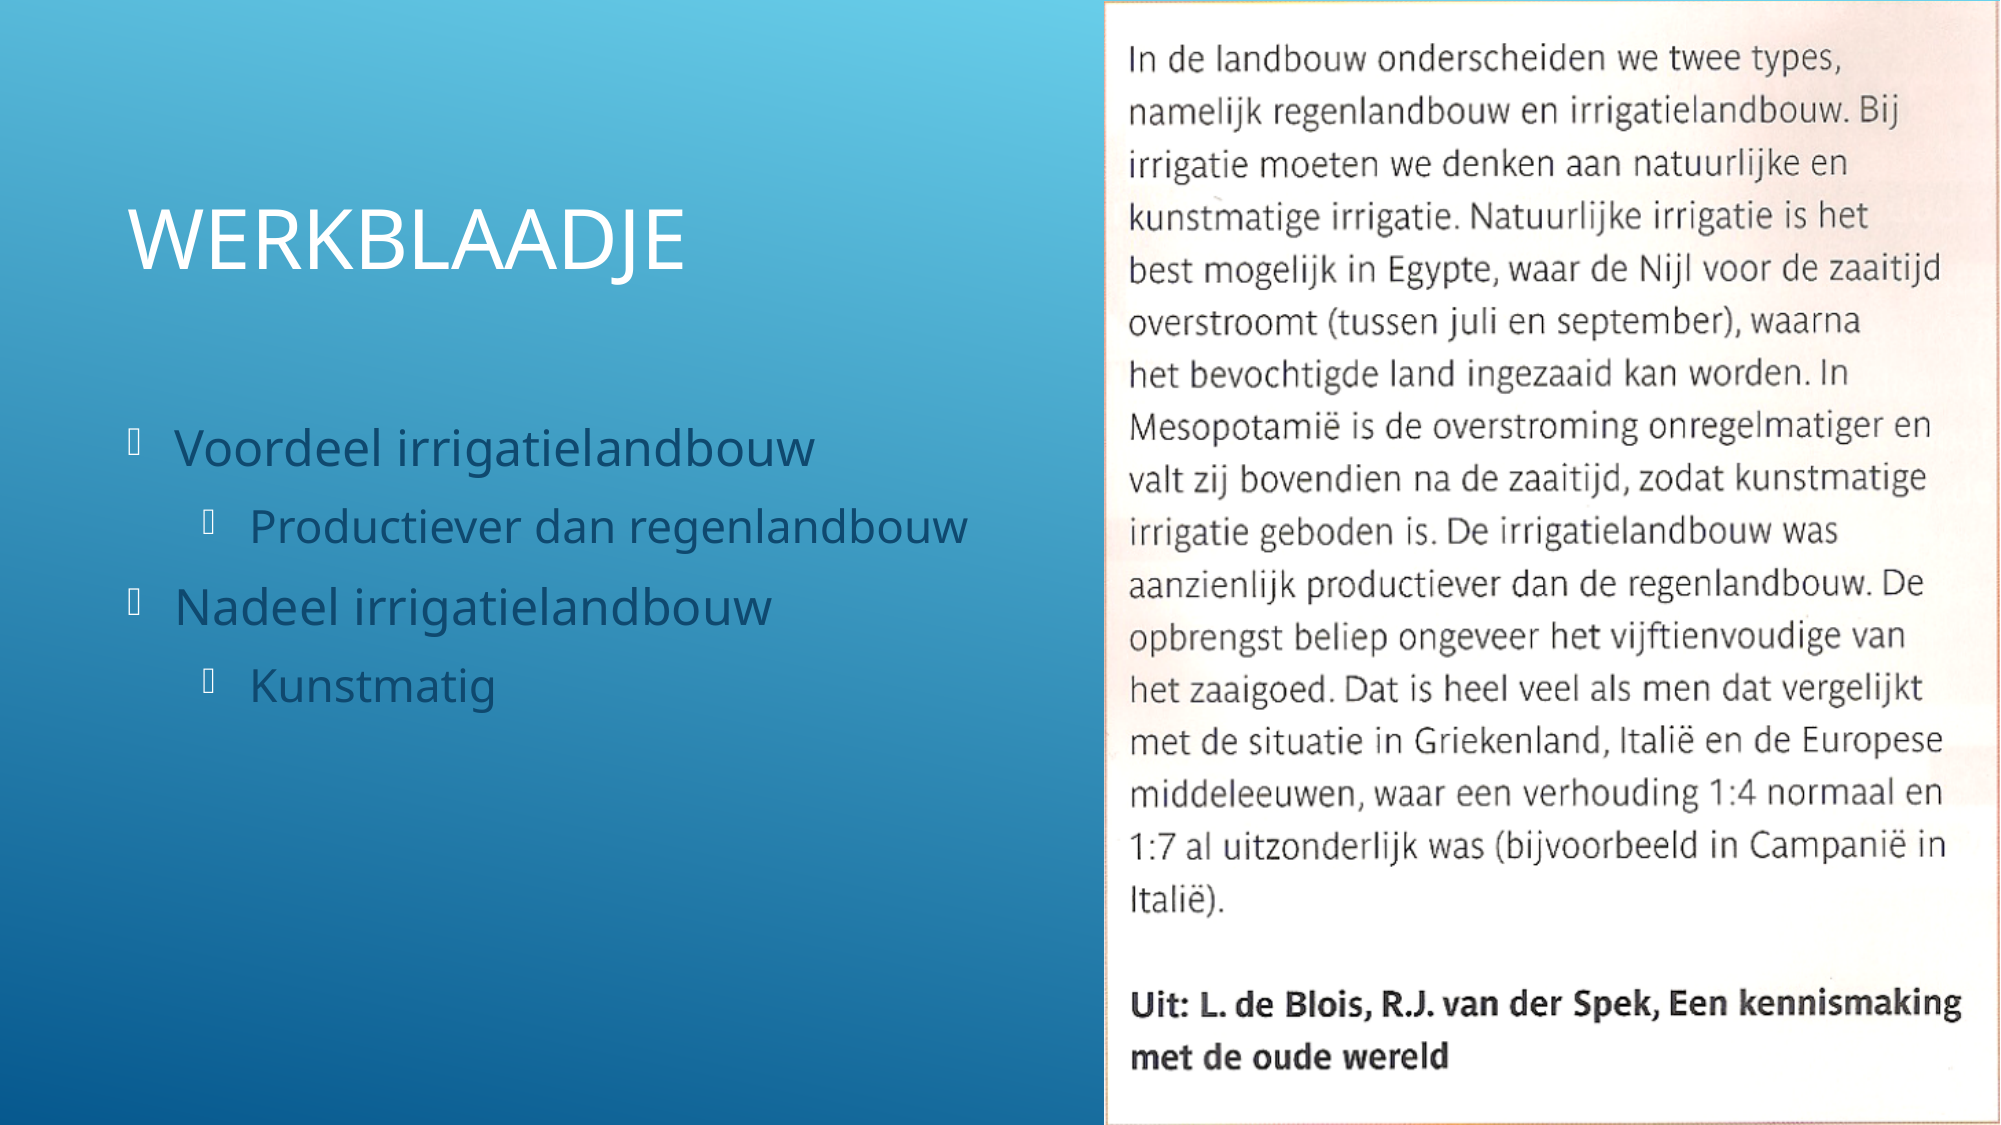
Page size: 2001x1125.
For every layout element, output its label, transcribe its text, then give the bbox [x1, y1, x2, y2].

list Voordeel irrigatielandbouw Productiever dan regenlandbouw Nadeel irrigatielandbouw Kunstmatig [112, 359, 1103, 866]
picture [1103, 0, 2000, 1125]
title Werkblaadje [112, 112, 1103, 359]
